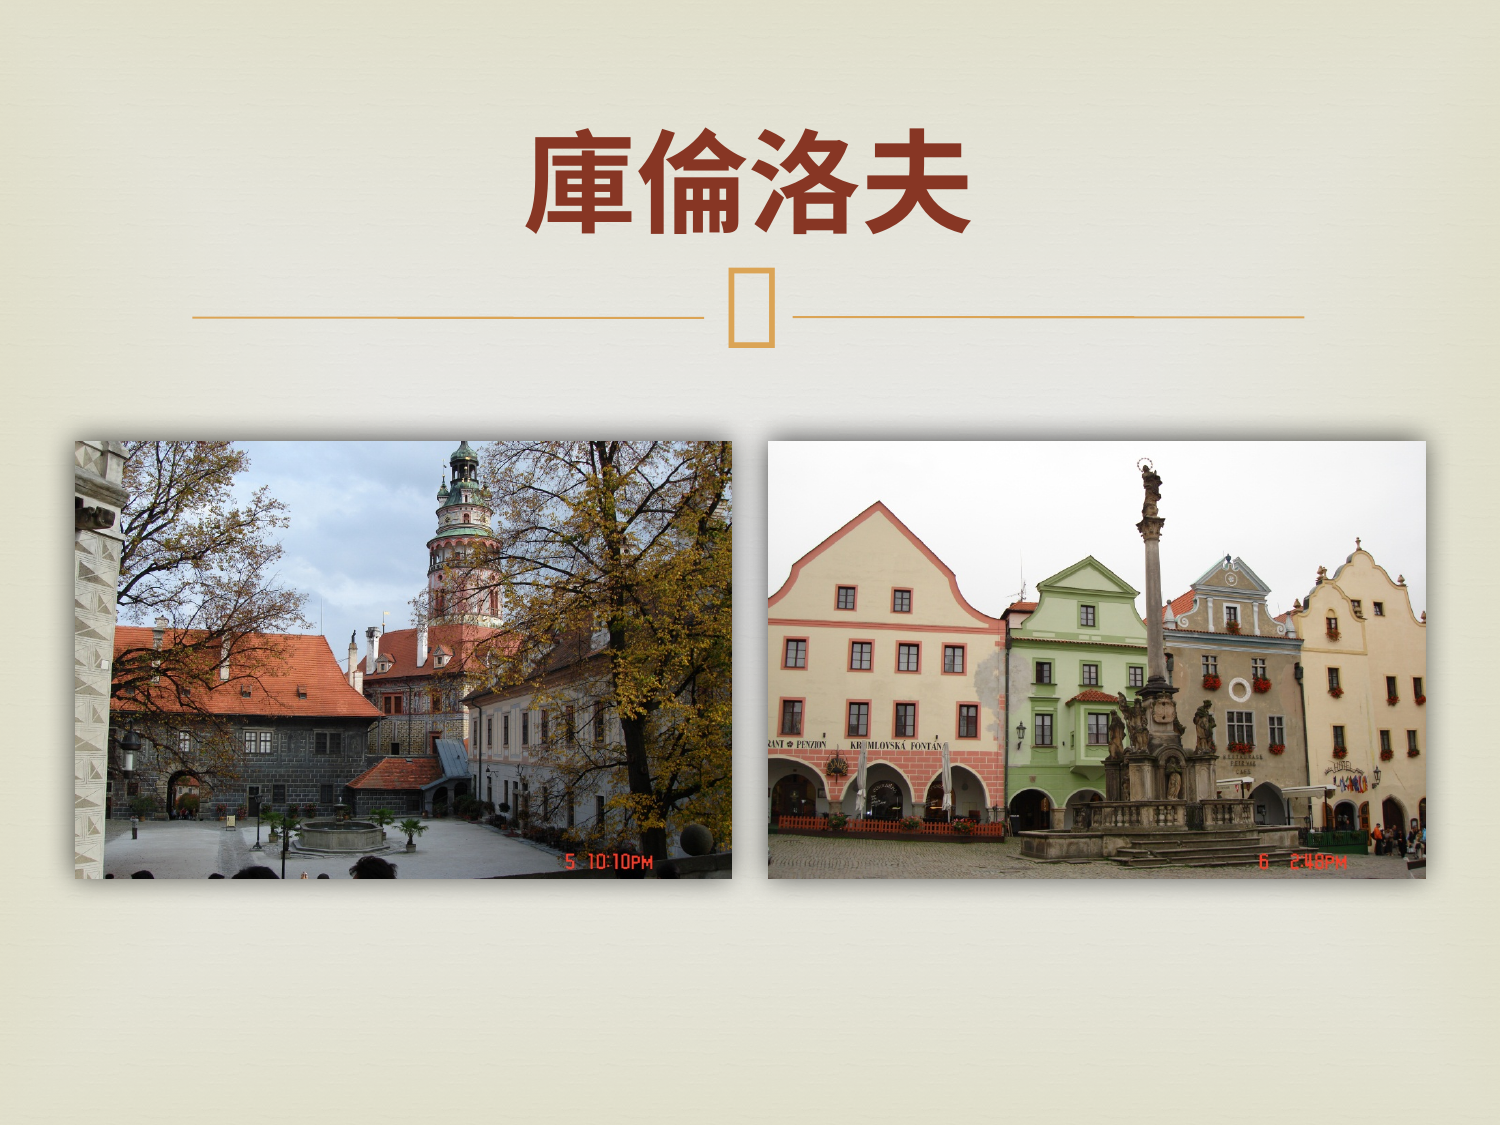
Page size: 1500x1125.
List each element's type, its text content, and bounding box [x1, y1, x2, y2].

title 庫倫洛夫 [112, 93, 1386, 267]
picture [768, 440, 1426, 880]
picture [74, 440, 732, 880]
